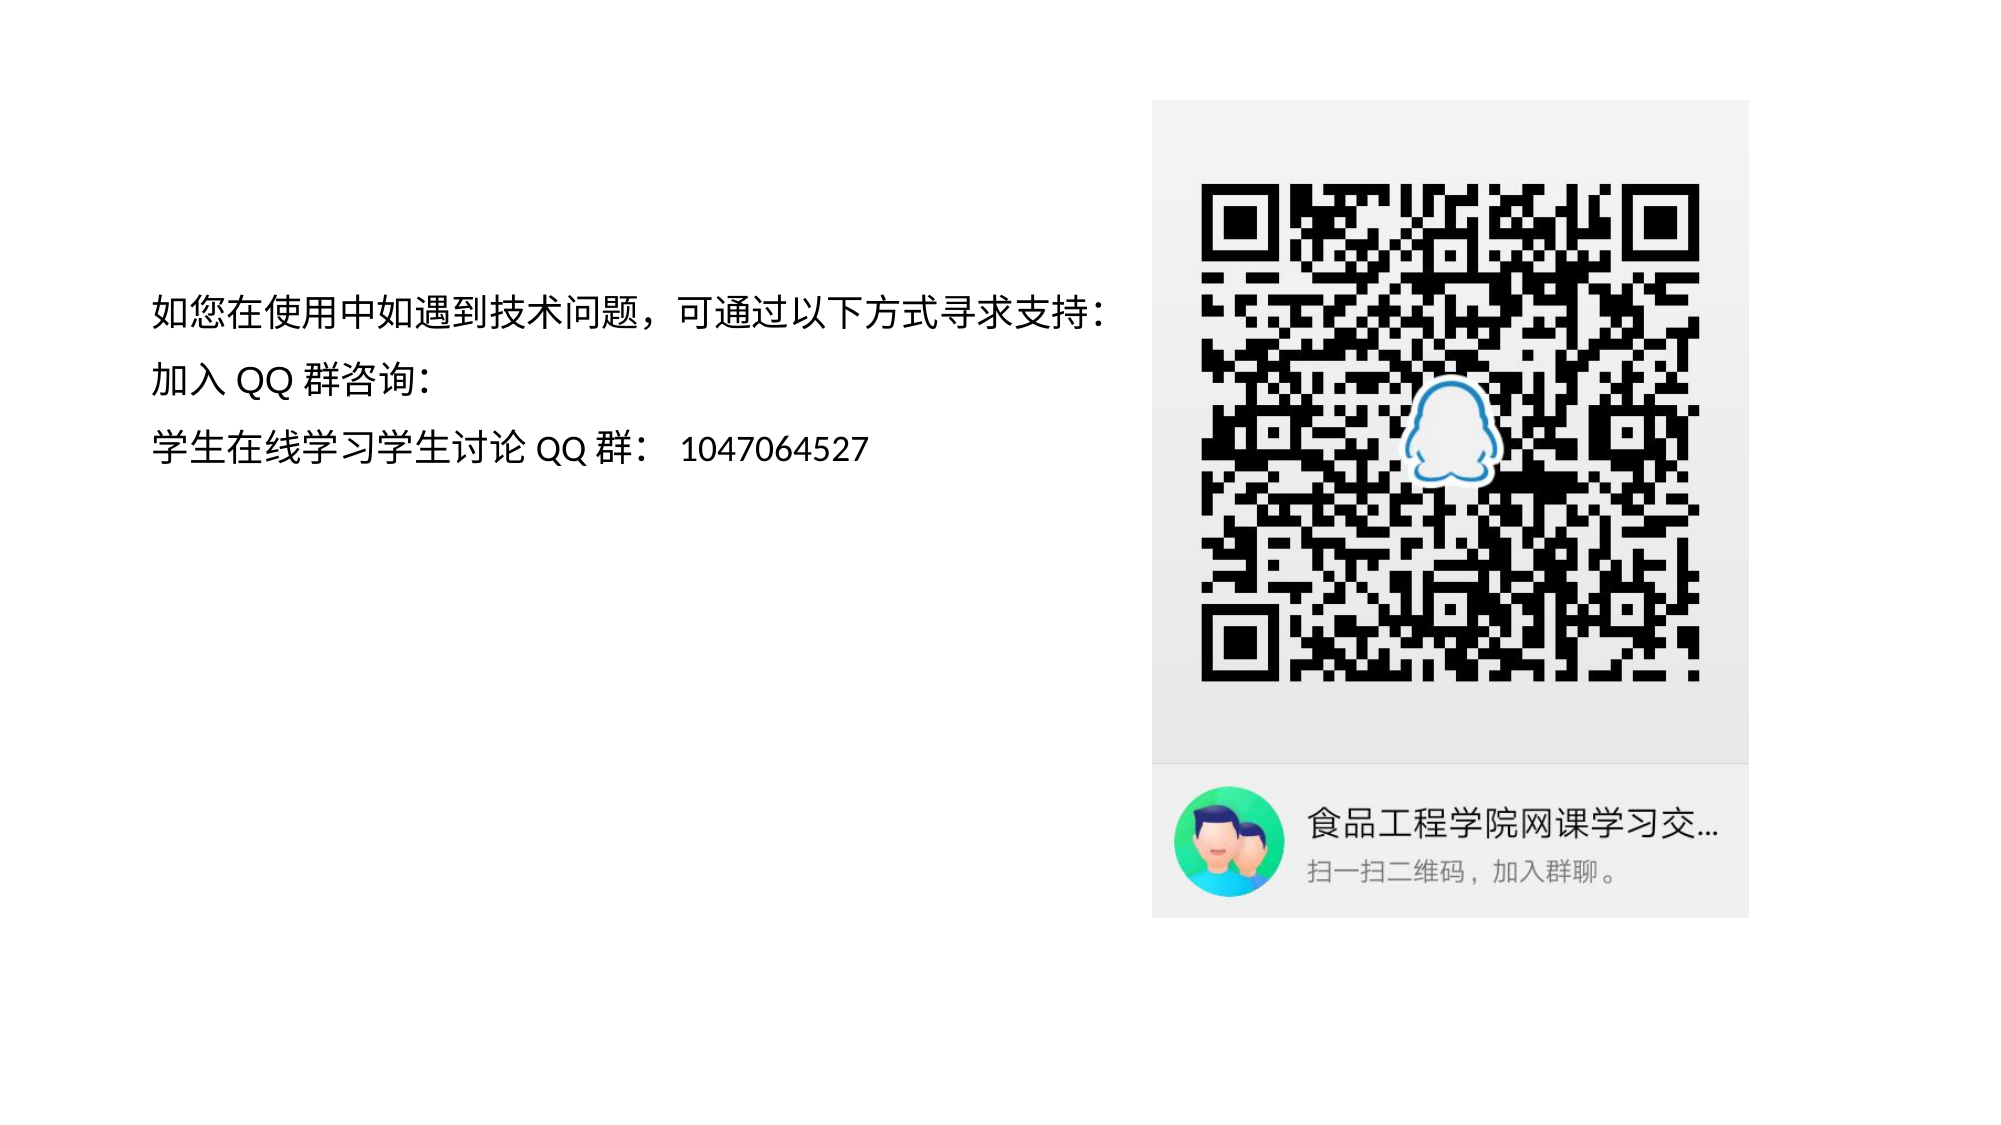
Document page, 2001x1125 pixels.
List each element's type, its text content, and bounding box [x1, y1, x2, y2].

text_box 如您在使用中如遇到技术问题，可通过以下方式寻求支持： 加入QQ群咨询： 学生在线学习学生讨论QQ群：1047064527 [137, 258, 1152, 544]
picture [1152, 100, 1749, 918]
